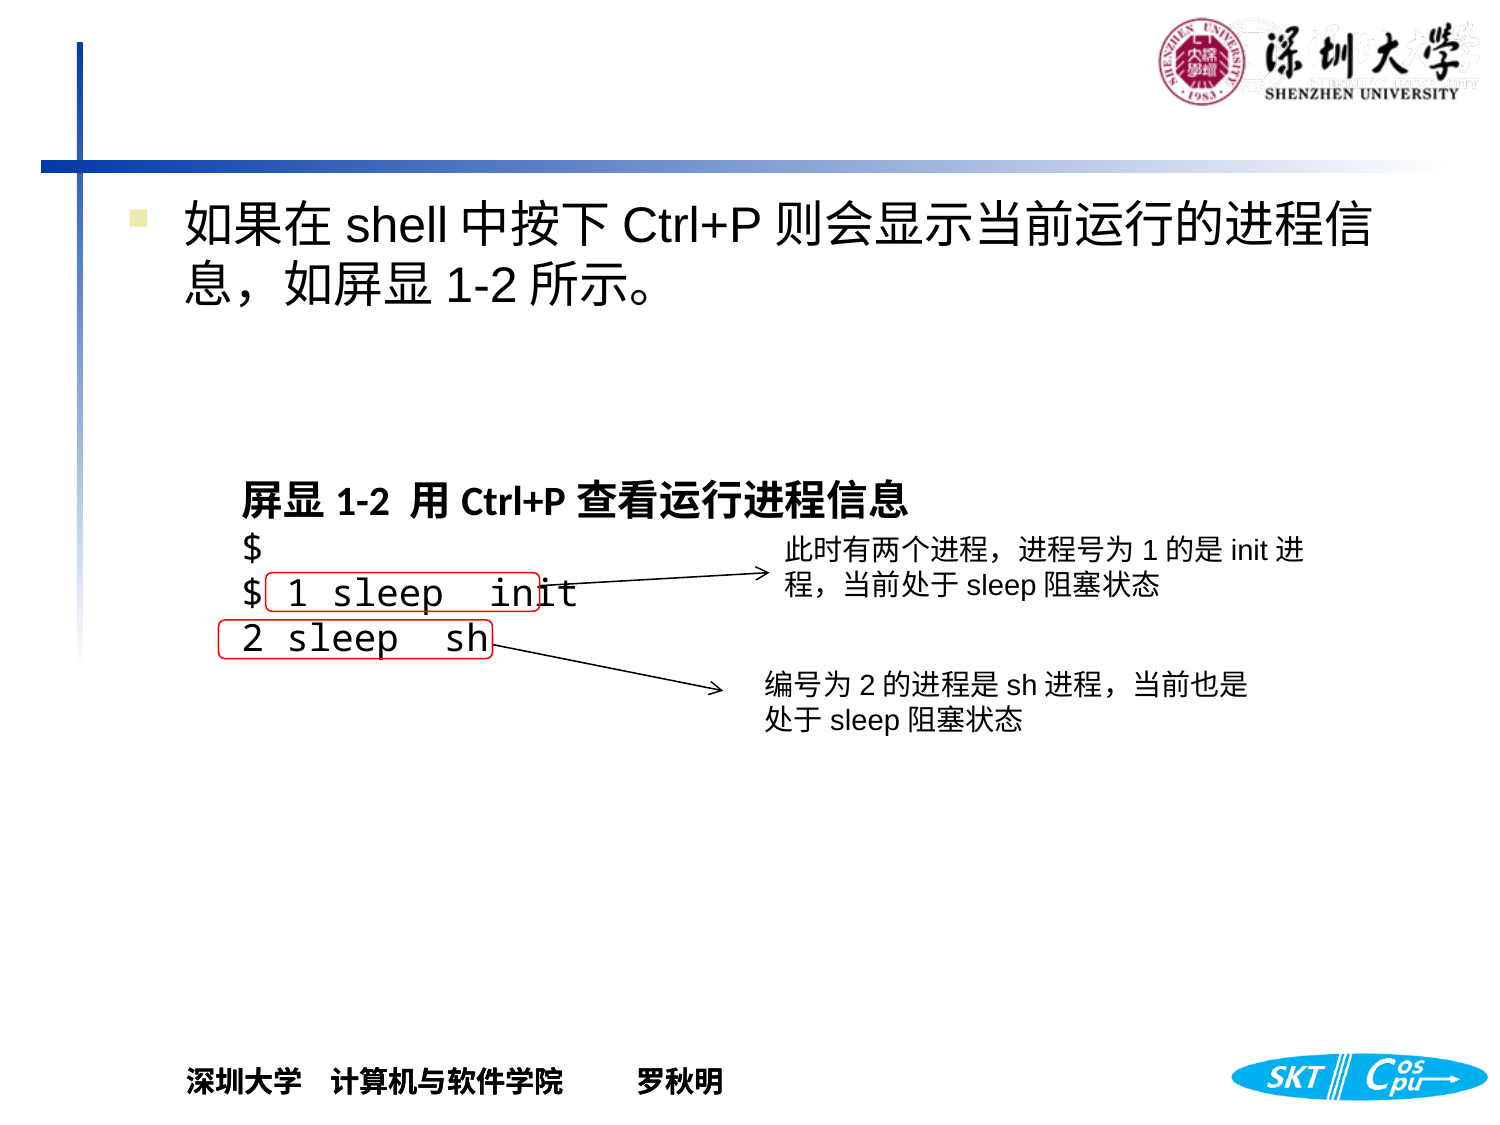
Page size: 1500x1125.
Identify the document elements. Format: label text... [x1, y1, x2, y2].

picture [1227, 1051, 1489, 1102]
text_box 屏显1-2 用Ctrl+P查看运行进程信息 $ $ 1 sleep init 2 sleep sh [183, 466, 1017, 667]
list 如果在shell中按下Ctrl+P则会显示当前运行的进程信息，如屏显1-2所示。 [112, 184, 1470, 401]
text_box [218, 619, 1283, 745]
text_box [265, 524, 1348, 612]
picture [1130, 7, 1500, 117]
